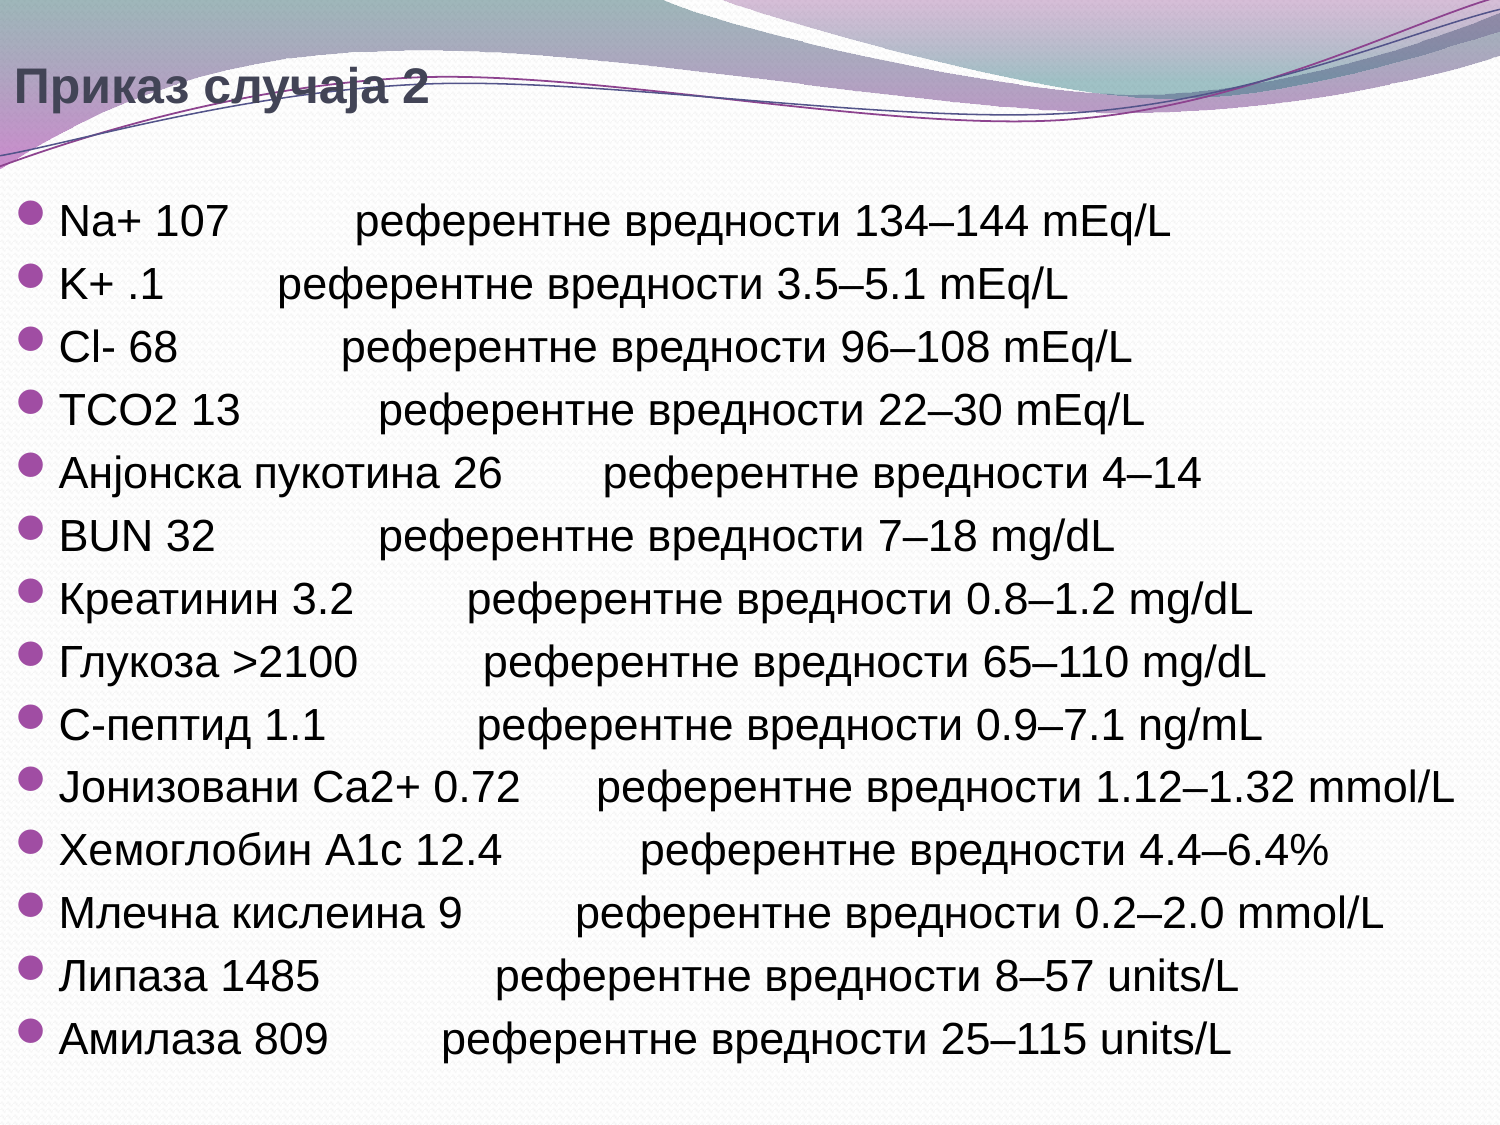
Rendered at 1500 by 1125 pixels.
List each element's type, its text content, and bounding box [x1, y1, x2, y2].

list Na+ 107 референтне вредности 134–144 mEq/L K+ .1 референтне вредности 3.5–5.1 mEq/L Cl- 68 референтне вредности 96–108 mEq/L TCO2 13 референтне вредности 22–30 mEq/L Анјонска пукотина 26 референтне вредности 4–14 BUN 32 референтне вредности 7–18 mg/dL Креатинин 3.2 референтне вредности 0.8–1.2 mg/dL Глукоза >2100 референтне вредности 65–110 mg/dL C-пептид 1.1 референтне вредности 0.9–7.1 ng/mL Јонизовани Ca2+ 0.72 референтне вредности 1.12–1.32 mmol/L Хемоглобин A1c 12.4 референтне вредности 4.4–6.4% Млечна кислеина 9 референтне вредности 0.2–2.0 mmol/L Липаза 1485 референтне вредности 8–57 units/L Амилаза 809 референтне вредности 25–115 units/L [0, 184, 1483, 1094]
title Приказ случаја 2 [0, 19, 1471, 114]
